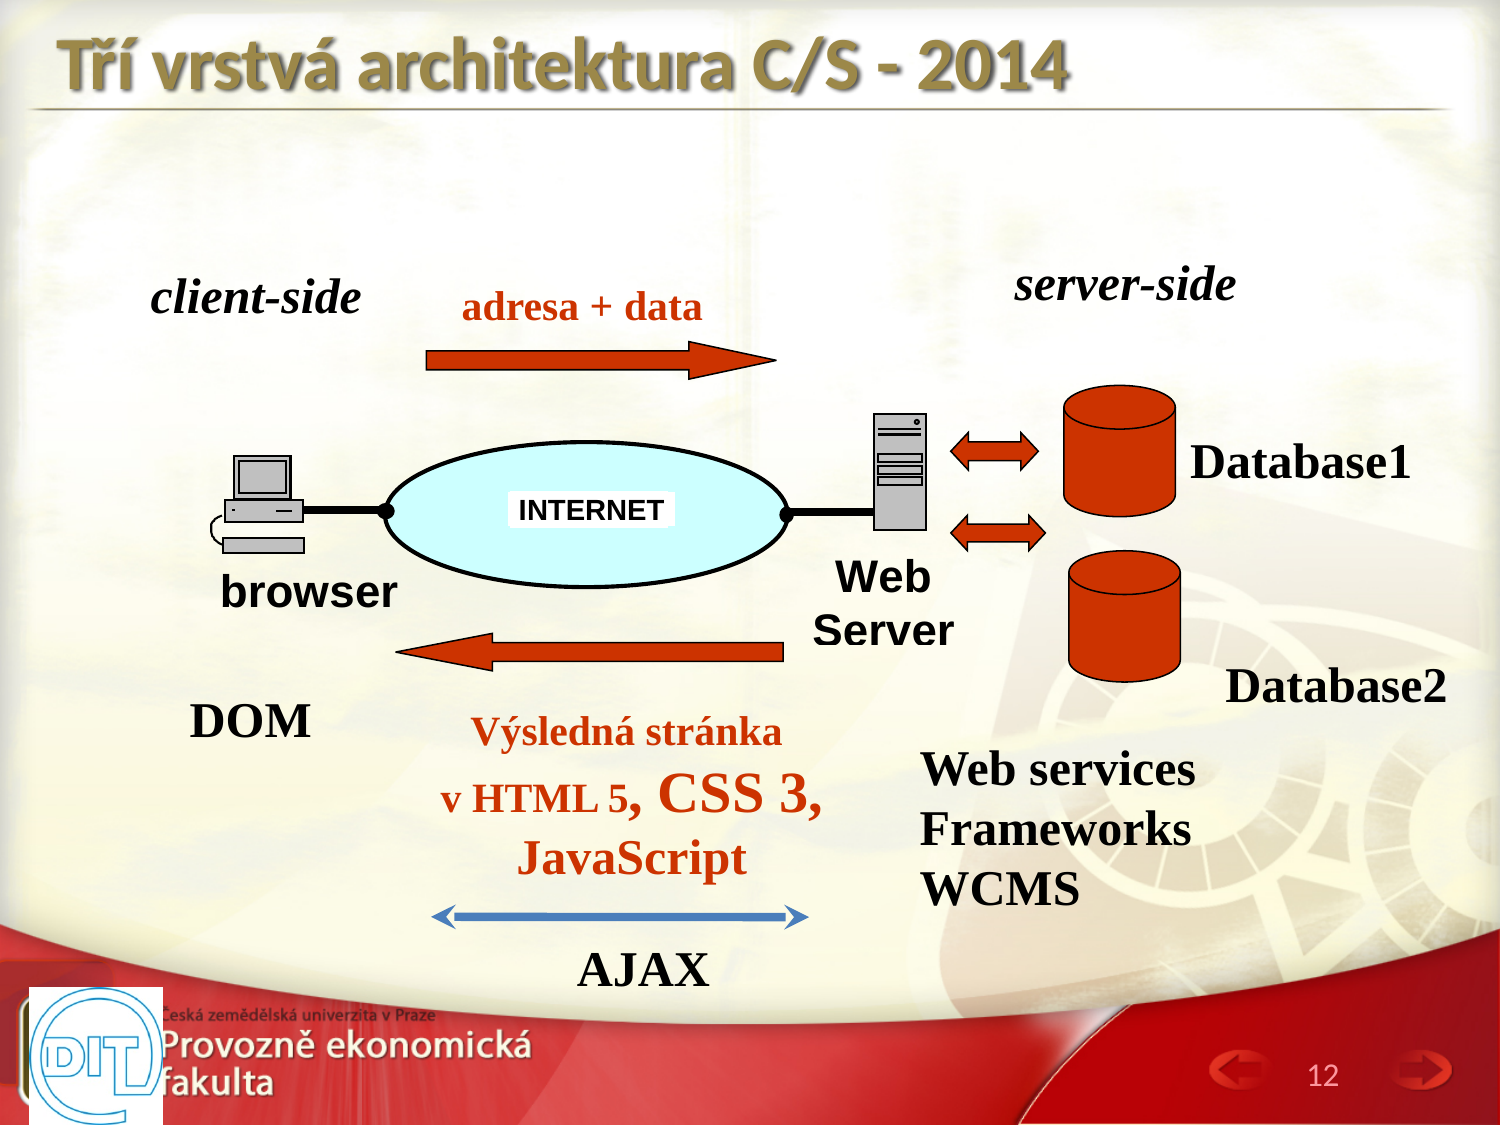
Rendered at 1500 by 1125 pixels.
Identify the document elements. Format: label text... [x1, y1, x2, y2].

title Tří vrstvá architektura C/S - 2014 [41, 7, 1424, 114]
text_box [201, 353, 971, 669]
text_box server-side [950, 243, 1301, 319]
text_box [974, 432, 1039, 471]
text_box [1068, 550, 1181, 683]
text_box adresa + data [413, 279, 752, 330]
text_box [974, 515, 1046, 551]
text_box DOM [174, 680, 327, 756]
text_box Database1 [1175, 420, 1438, 496]
text_box AJAX [562, 928, 725, 1004]
text_box [426, 341, 738, 352]
picture [0, 0, 1500, 1125]
text_box Database2 [1210, 645, 1473, 720]
text_box [1063, 385, 1176, 517]
text_box Web services Frameworks WCMS [904, 727, 1212, 923]
text_box Výsledná stránka v HTML 5, CSS 3, JavaScript [431, 704, 833, 885]
text_box client-side [135, 196, 432, 331]
